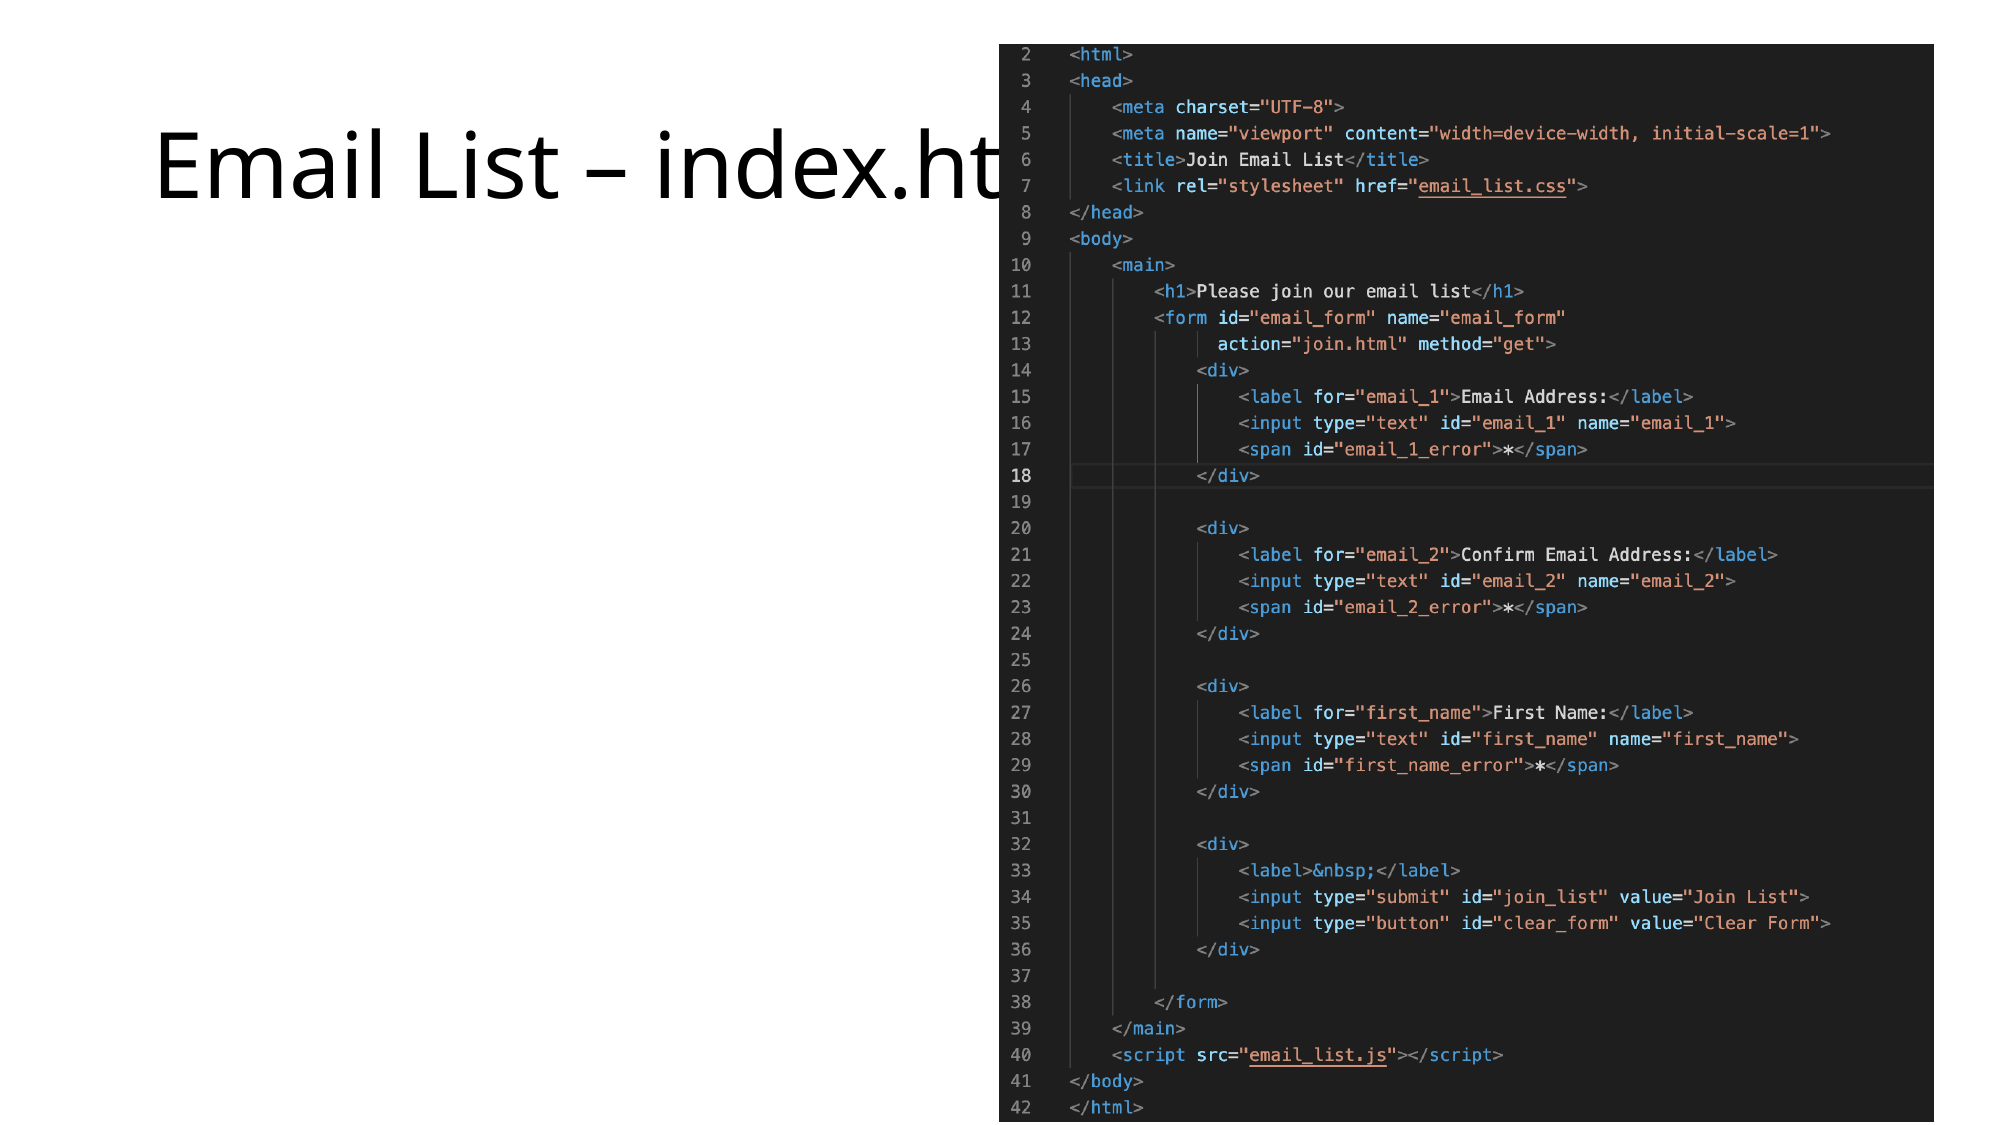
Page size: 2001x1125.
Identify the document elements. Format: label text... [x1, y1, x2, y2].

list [999, 44, 1934, 1122]
title Email List – index.html [137, 59, 999, 278]
